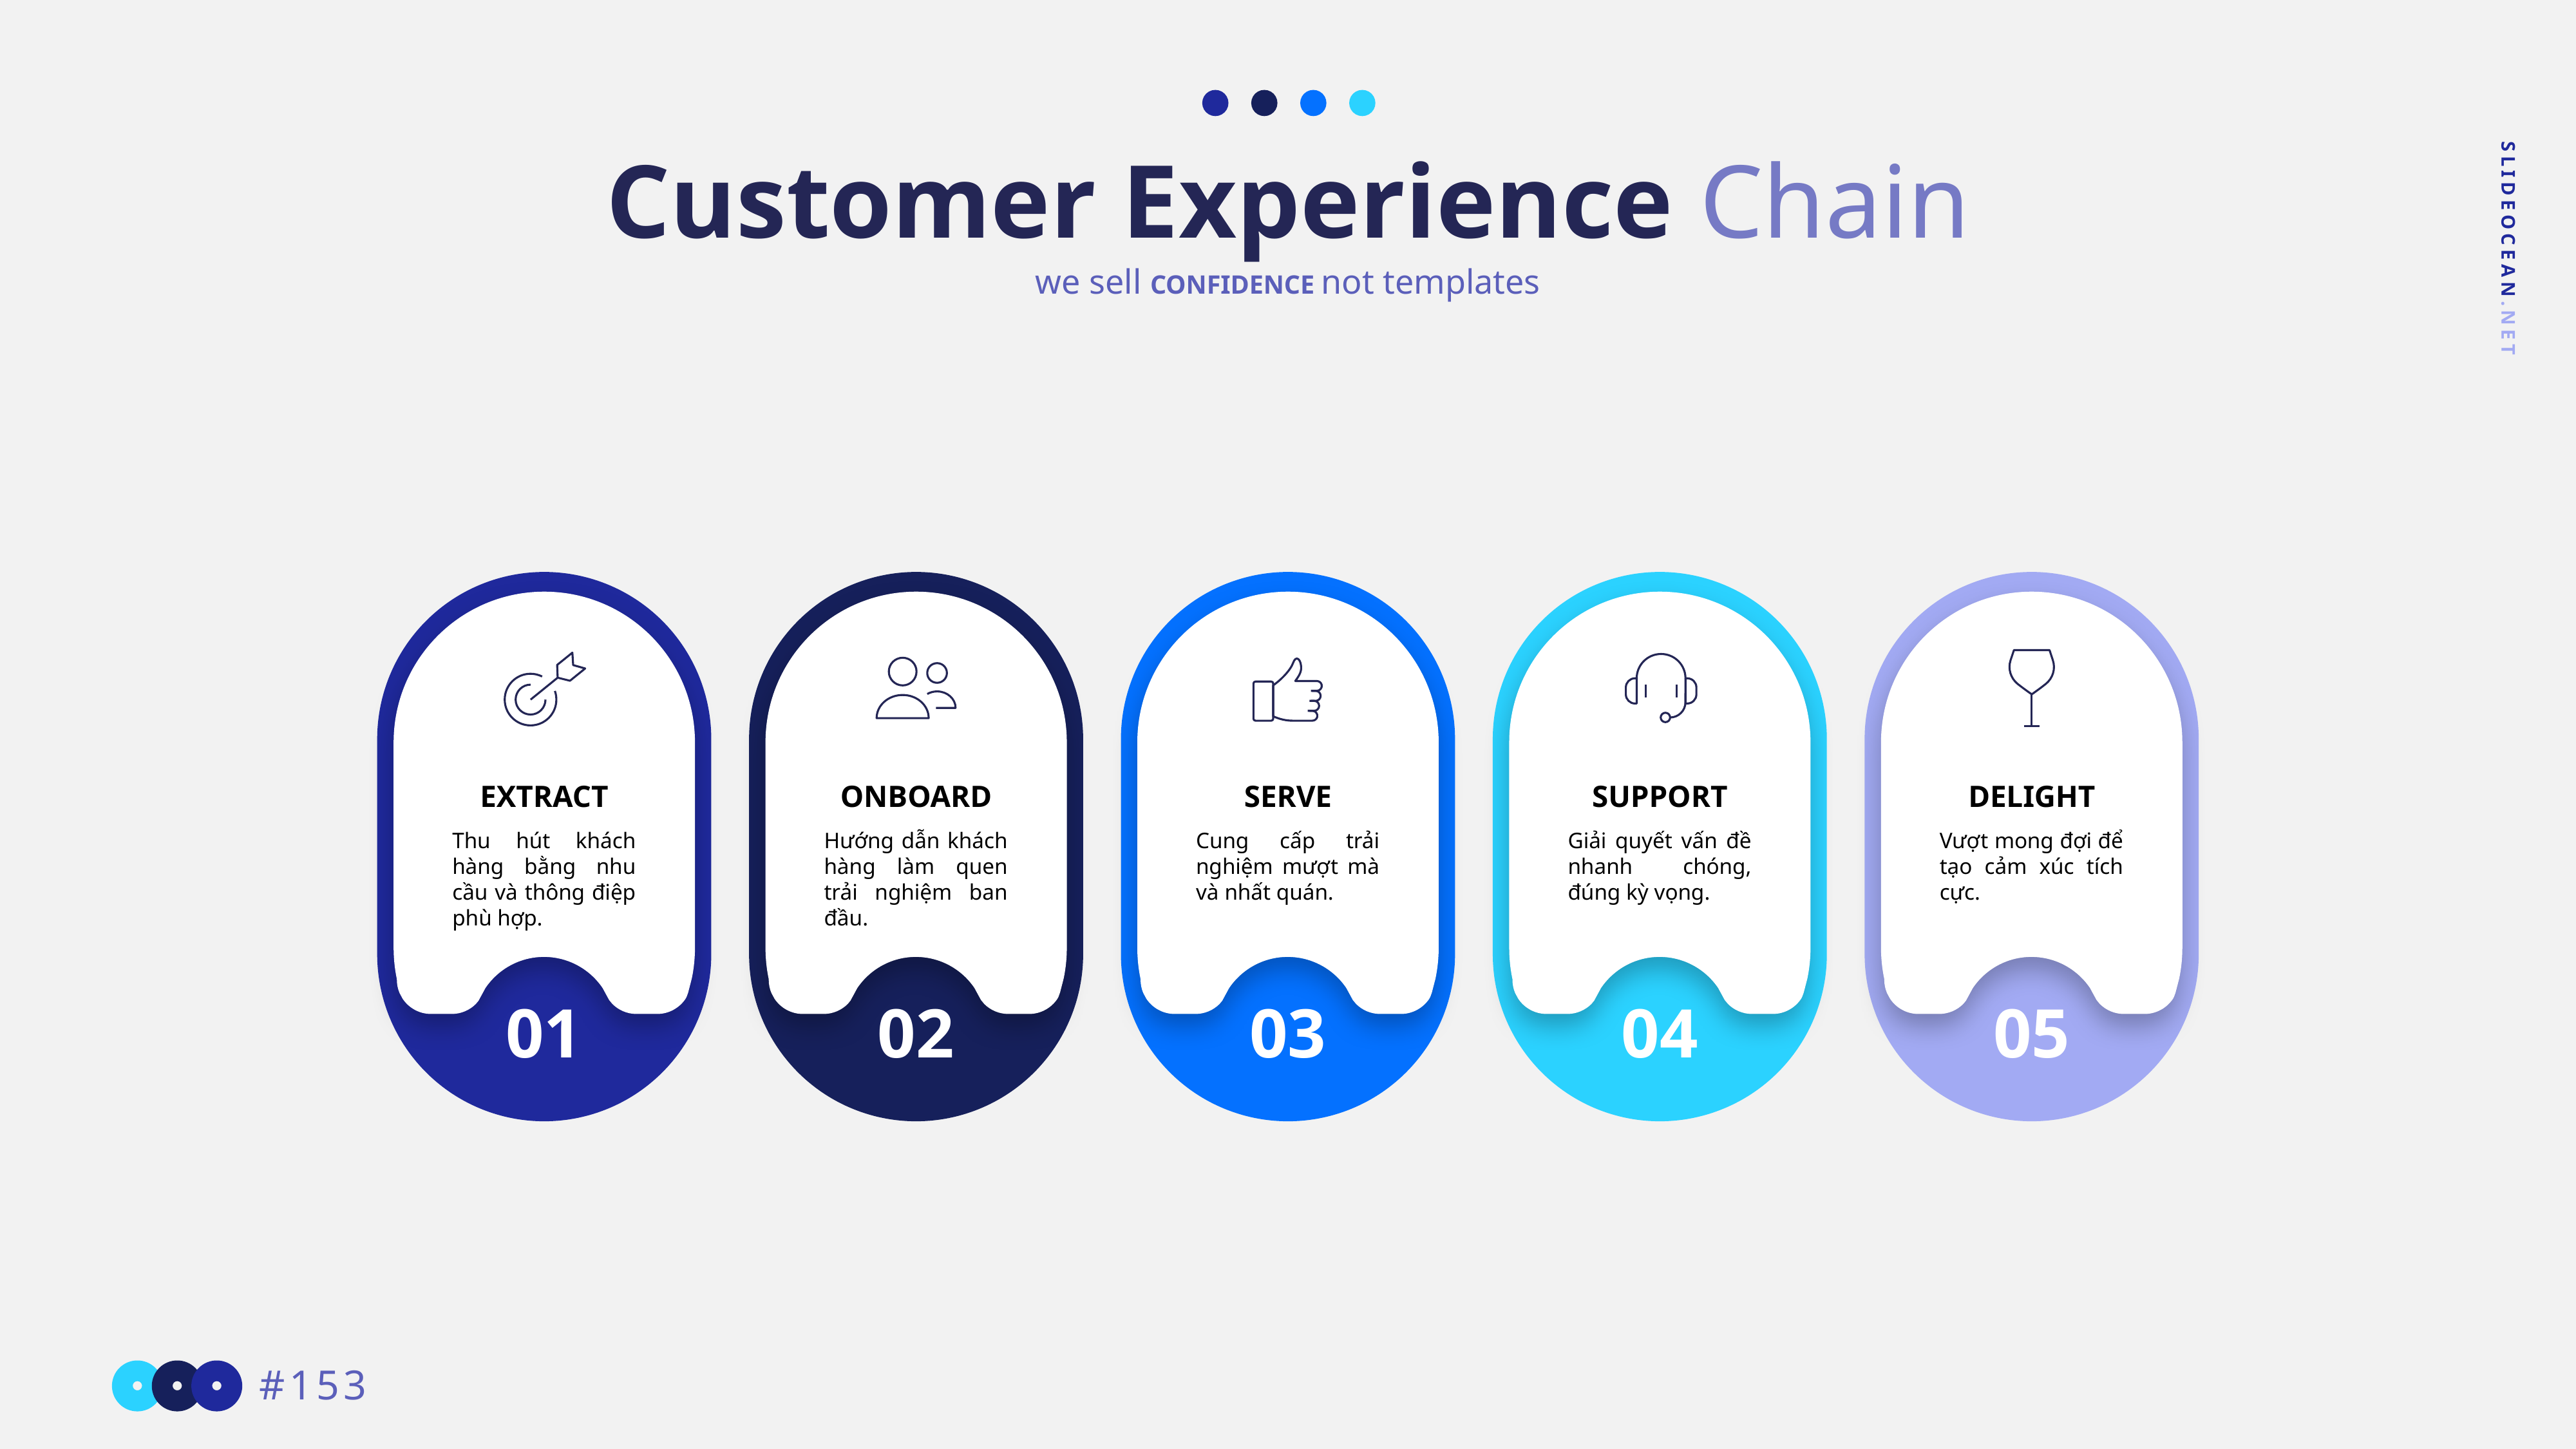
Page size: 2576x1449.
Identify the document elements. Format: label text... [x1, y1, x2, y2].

text_box [1253, 658, 1322, 721]
text_box Customer Experience Chain [596, 132, 1980, 263]
text_box [1130, 1008, 1448, 1122]
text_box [425, 772, 663, 936]
text_box [1508, 591, 1812, 1016]
text_box [748, 571, 1084, 1122]
text_box [392, 591, 696, 1016]
text_box [1348, 89, 1377, 117]
text_box [1136, 591, 1440, 1016]
text_box [1201, 89, 1230, 117]
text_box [1913, 772, 2151, 911]
text_box [2009, 650, 2054, 726]
text_box [1492, 571, 1828, 1122]
text_box 03 [1228, 986, 1348, 1076]
text_box [1880, 591, 2184, 1016]
text_box #153 [259, 1359, 1142, 1408]
text_box [764, 591, 1068, 1016]
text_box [797, 772, 1035, 911]
text_box [927, 663, 947, 683]
text_box 04 [1600, 986, 1720, 1076]
text_box [927, 691, 956, 708]
text_box [1299, 89, 1328, 117]
text_box [1863, 571, 2200, 1122]
text_box 05 [1972, 986, 2092, 1076]
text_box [1169, 772, 1407, 911]
text_box [1250, 89, 1279, 117]
text_box [504, 652, 585, 726]
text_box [1541, 772, 1779, 911]
text_box we sell CONFIDENCE not templates [1026, 255, 1550, 306]
text_box [889, 658, 917, 686]
text_box [876, 695, 929, 719]
text_box [376, 571, 713, 1122]
text_box [1120, 571, 1456, 993]
text_box 02 [856, 986, 976, 1076]
text_box [1625, 654, 1697, 723]
text_box 01 [484, 986, 604, 1076]
